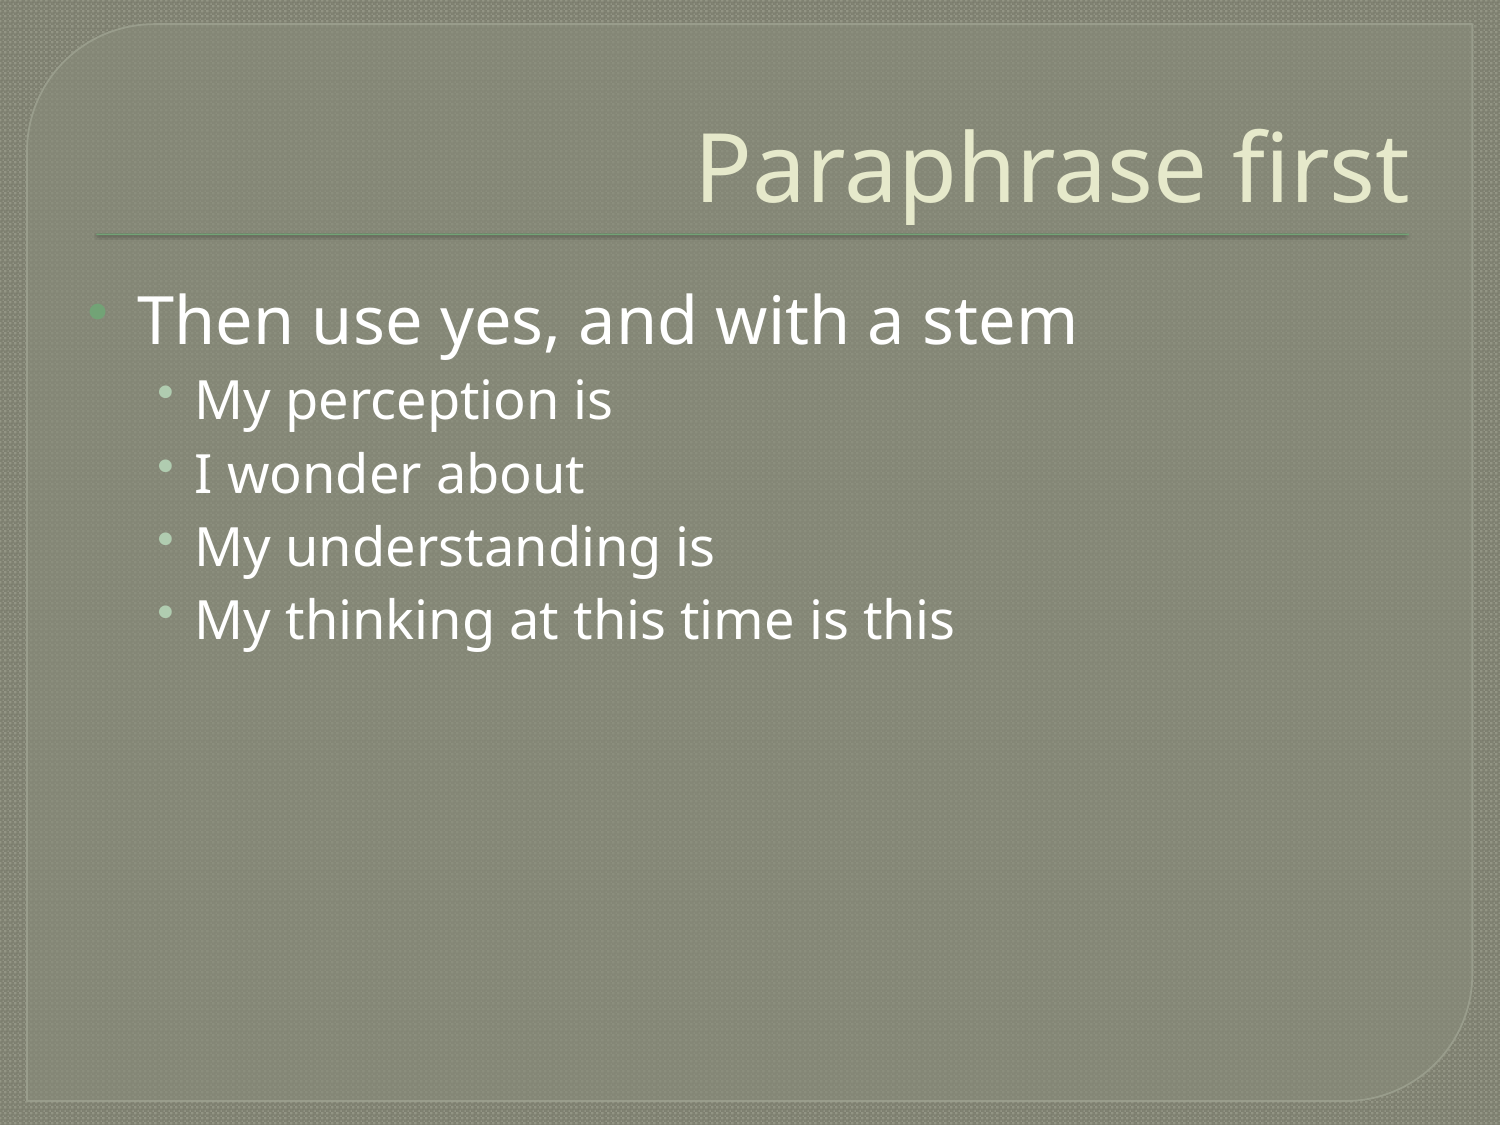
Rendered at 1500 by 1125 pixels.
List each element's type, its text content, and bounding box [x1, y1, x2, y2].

list Then use yes, and with a stem My perception is I wonder about My understanding is My thinking at this time is this [75, 270, 1425, 1013]
title Paraphrase first [75, 41, 1425, 230]
